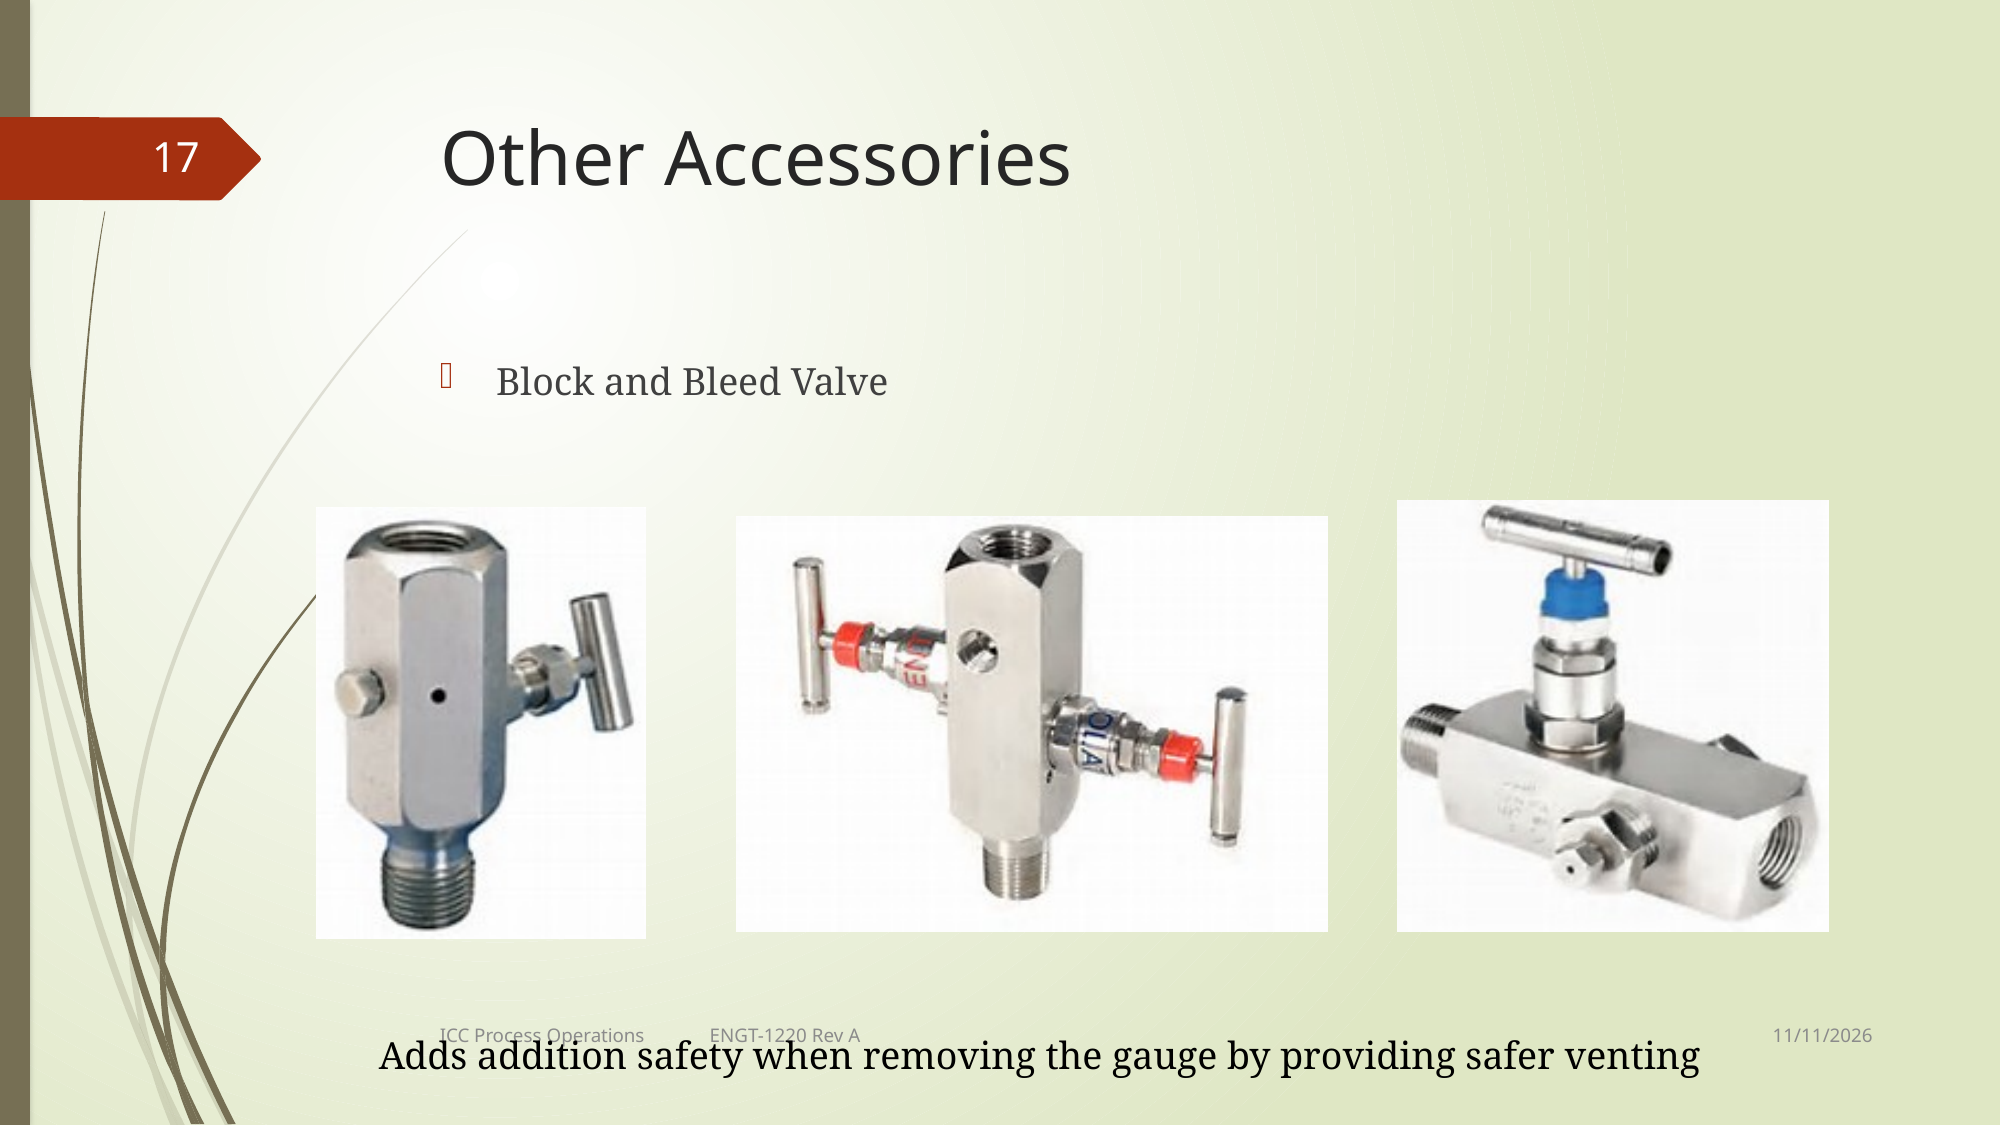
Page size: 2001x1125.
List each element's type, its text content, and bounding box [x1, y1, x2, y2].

picture [1397, 500, 1830, 932]
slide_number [1699, 1005, 1888, 1067]
footer ICC Process Operations ENGT-1220 Rev A [424, 1006, 1675, 1067]
slide_number 17 [87, 129, 216, 190]
picture [316, 506, 646, 939]
list Block and Bleed Valve [424, 350, 1888, 486]
title Other Accessories [425, 102, 1888, 313]
picture [736, 516, 1329, 932]
text_box Adds addition safety when removing the gauge by providing safer venting [363, 1024, 1717, 1085]
